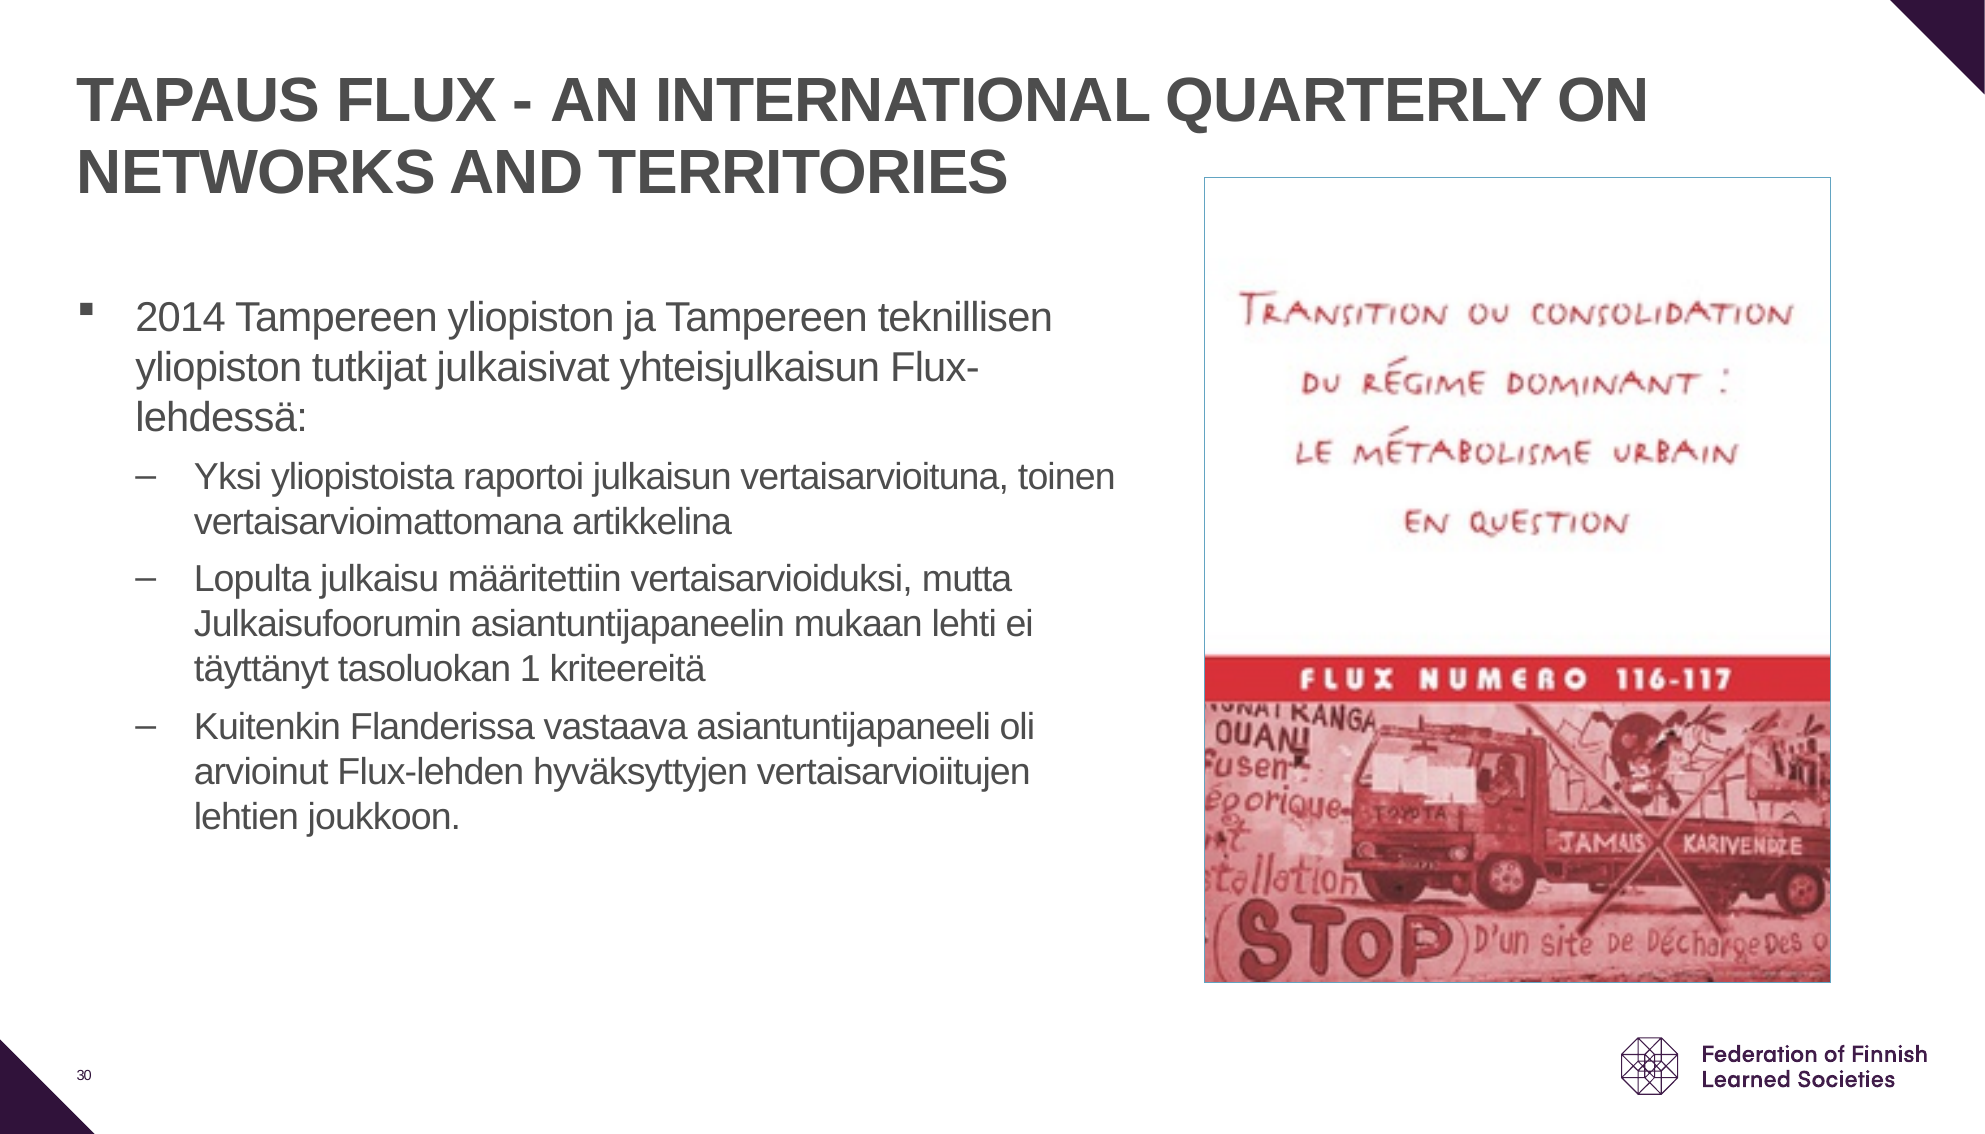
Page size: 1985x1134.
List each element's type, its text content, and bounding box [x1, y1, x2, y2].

picture [1204, 176, 1832, 983]
list 2014 Tampereen yliopiston ja Tampereen teknillisen yliopiston tutkijat julkaisivat yhteisjulkaisun Flux-lehdessä: Yksi yliopistoista raportoi julkaisun vertaisarvioituna, toinen vertaisarvioimattomana artikkelina Lopulta julkaisu määritettiin vertaisarvioiduksi, mutta Julkaisufoorumin asiantuntijapaneelin mukaan lehti ei täyttänyt tasoluokan 1 kriteereitä Kuitenkin Flanderissa vastaava asiantuntijapaneeli oli arvioinut Flux-lehden hyväksyttyjen vertaisarvioiitujen lehtien joukkoon. [70, 283, 1123, 1087]
slide_number 30 [70, 1063, 141, 1087]
title TAPAUS FLUX - AN INTERNATIONAL QUARTERLY ON NETWORKS AND TERRITORIES [70, 59, 1891, 235]
